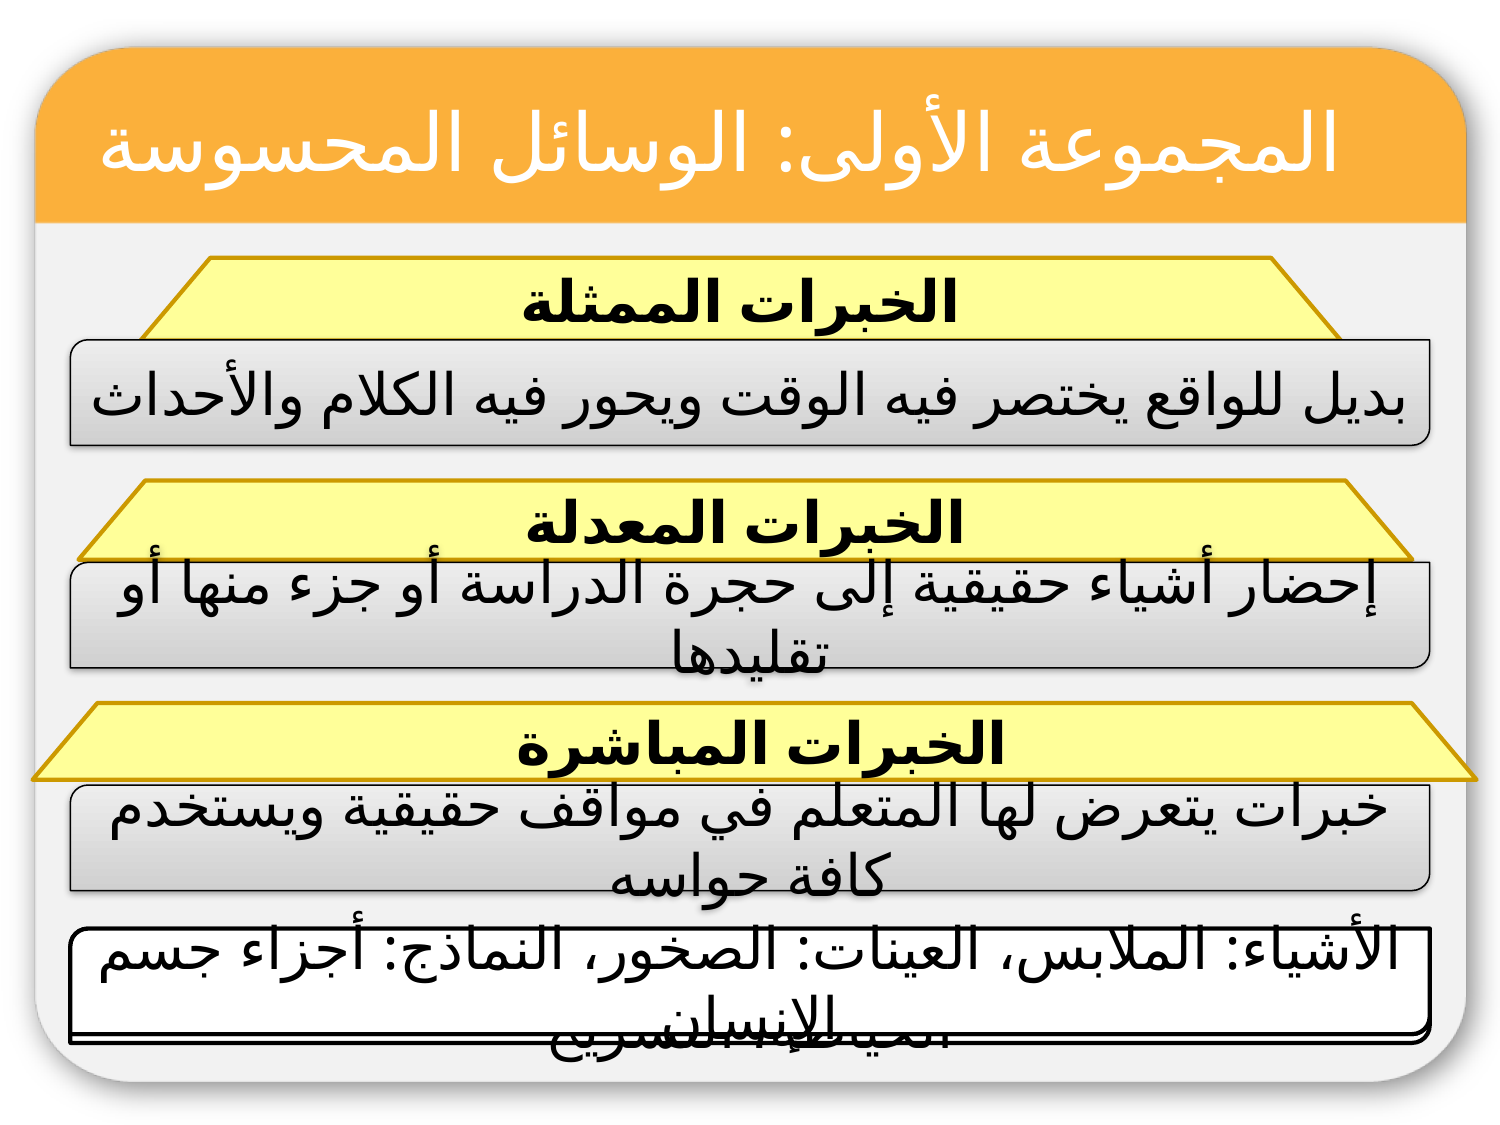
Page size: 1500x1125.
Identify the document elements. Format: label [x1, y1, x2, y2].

text_box [140, 257, 1342, 341]
text_box [78, 480, 1413, 560]
text_box [32, 702, 1477, 781]
picture [0, 18, 1500, 1125]
